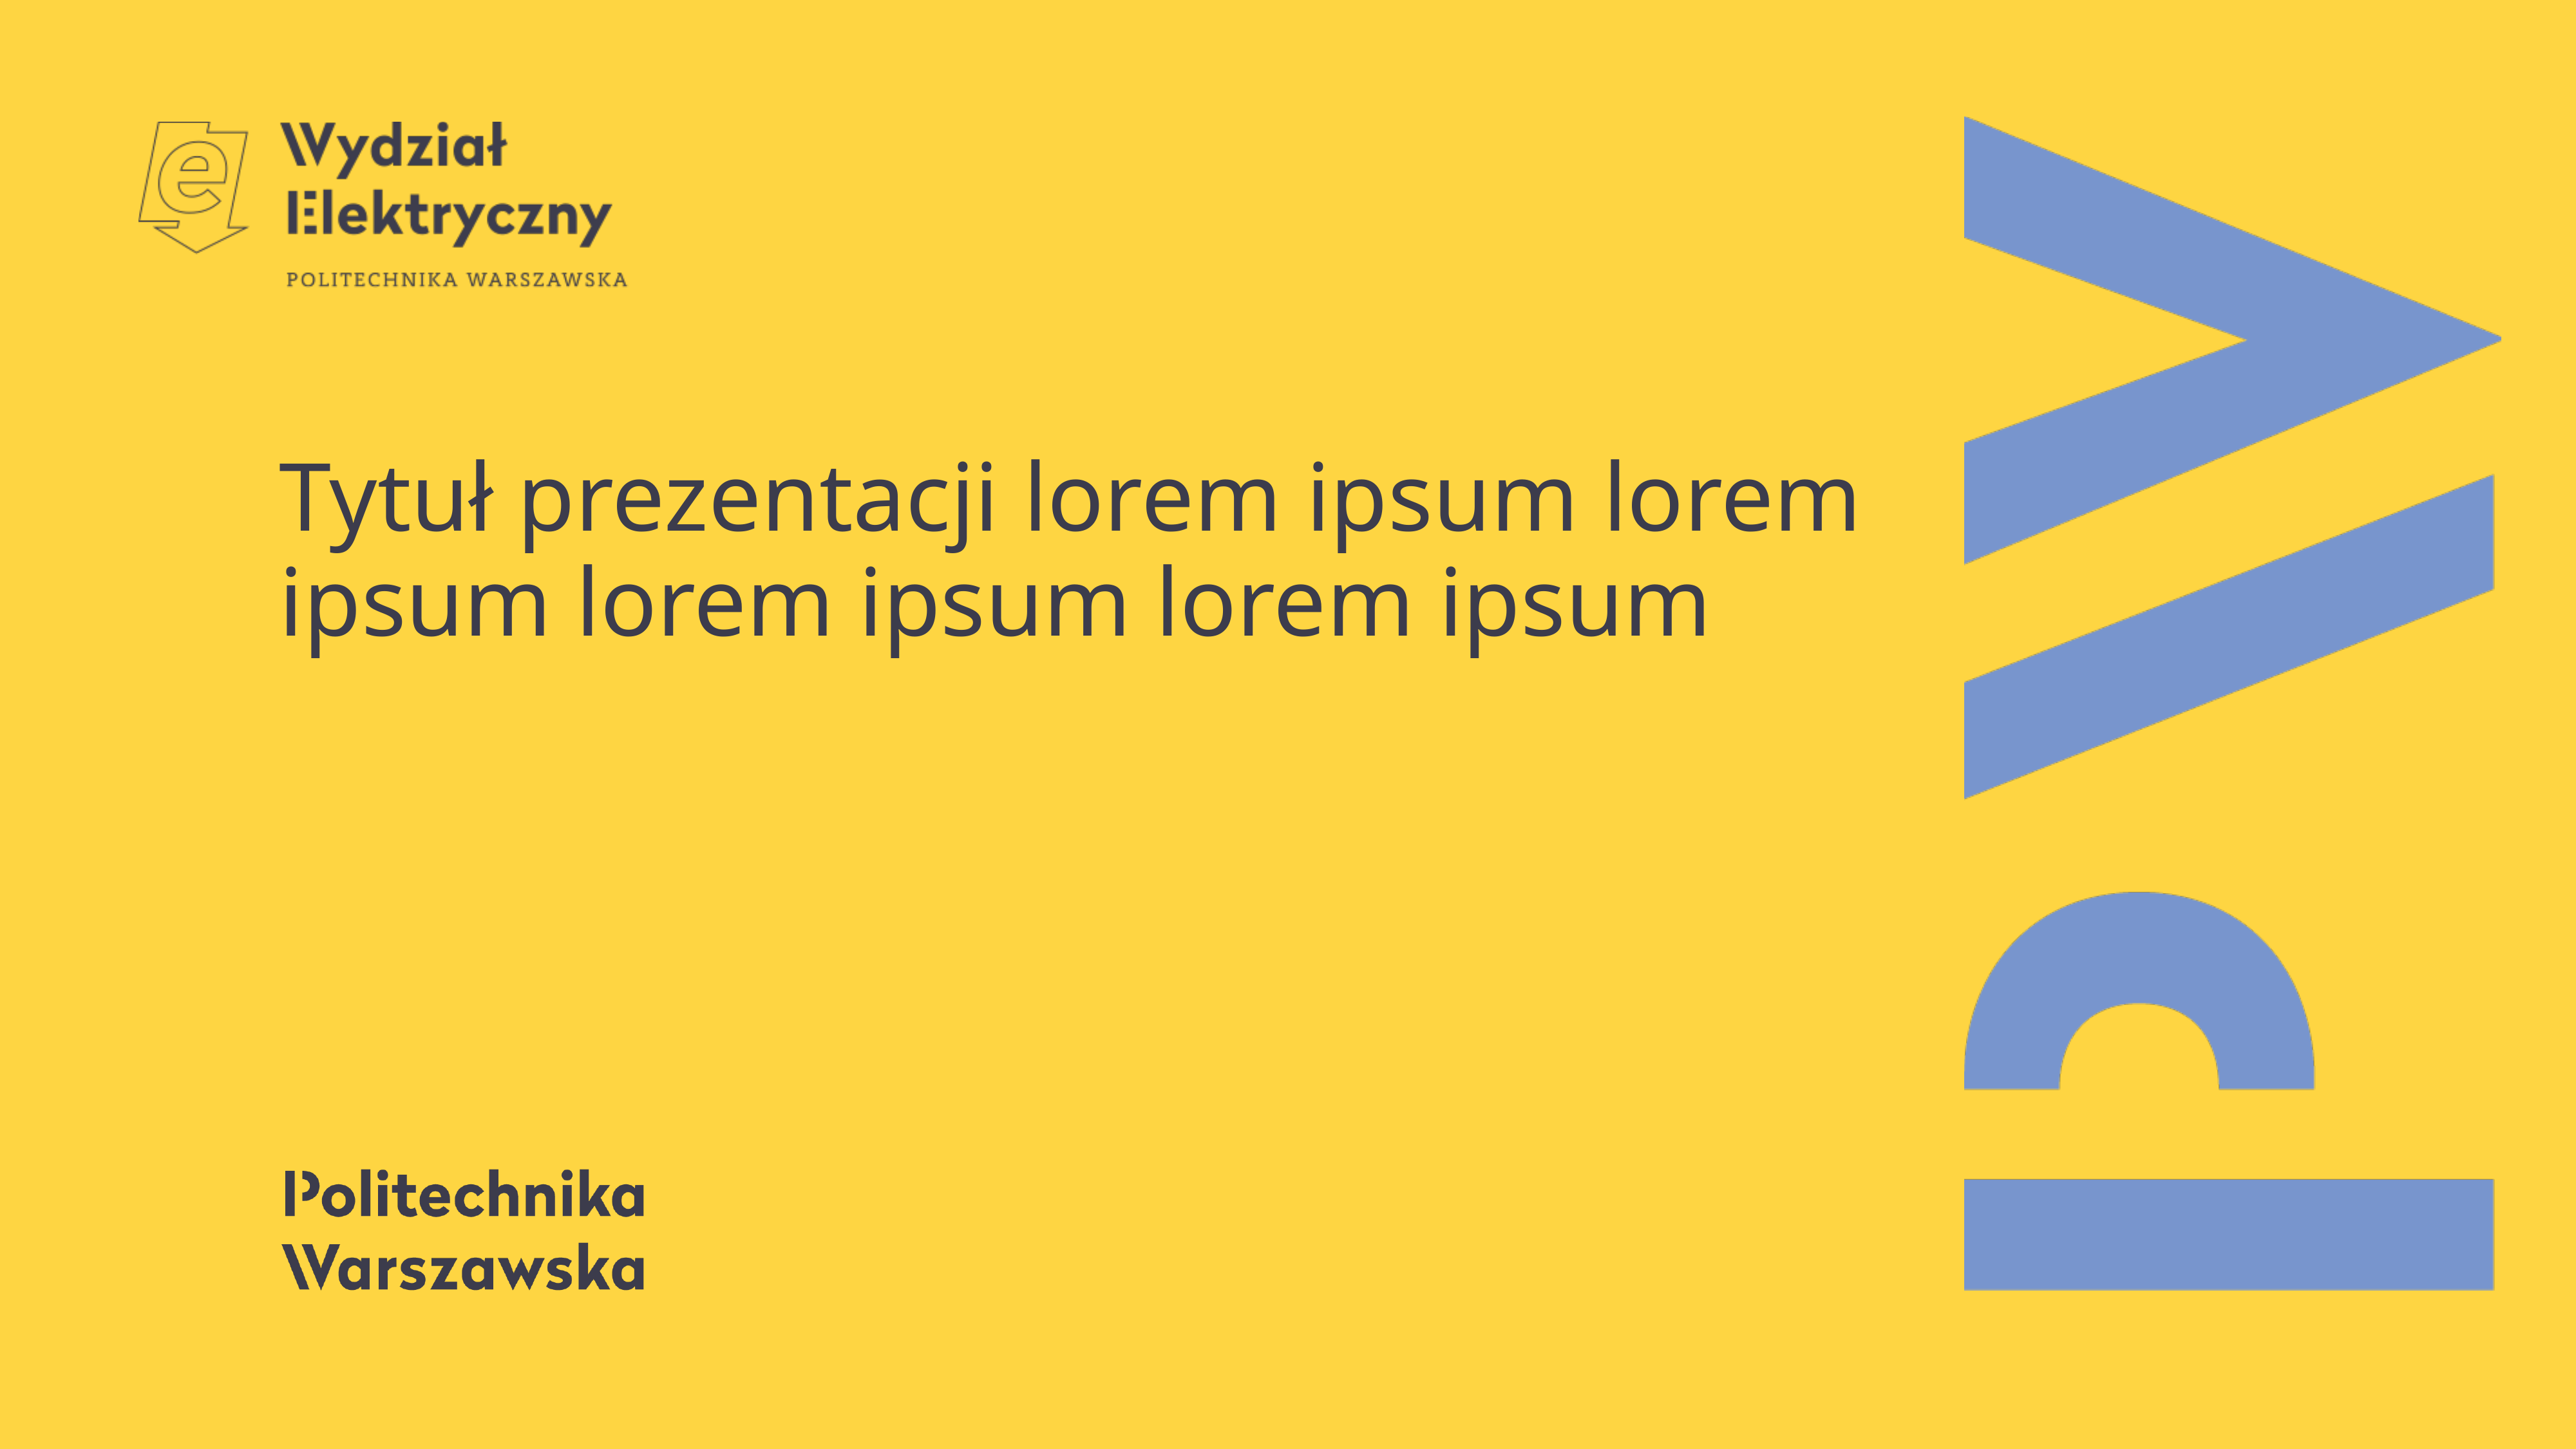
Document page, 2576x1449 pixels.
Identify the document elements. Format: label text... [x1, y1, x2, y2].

picture [281, 1168, 645, 1291]
text_box Tytuł prezentacji lorem ipsum lorem ipsum lorem ipsum lorem ipsum [279, 447, 1964, 657]
picture [138, 122, 629, 289]
picture [1964, 117, 2502, 1291]
